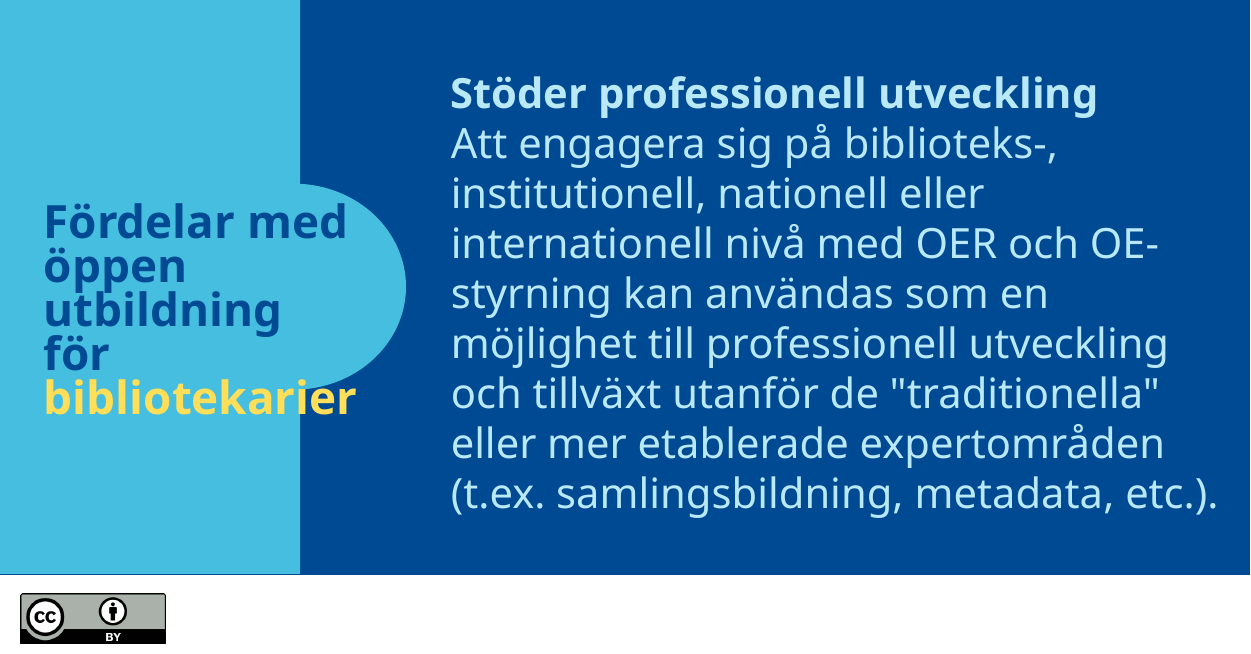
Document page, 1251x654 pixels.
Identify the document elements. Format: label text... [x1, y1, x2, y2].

text_box Stöder professionell utveckling Att engagera sig på biblioteks-, institutionell, nationell eller internationell nivå med OER och OE-styrning kan användas som en möjlighet till professionell utveckling och tillväxt utanför de "traditionella" eller mer etablerade expertområden (t.ex. samlingsbildning, metadata, etc.). [438, 54, 1250, 530]
picture [20, 592, 166, 645]
text_box [0, 582, 1250, 654]
text_box [0, 0, 301, 574]
text_box [373, 213, 407, 360]
text_box [252, 183, 336, 191]
text_box Fördelar med öppen utbildning för bibliotekarier [31, 191, 373, 436]
